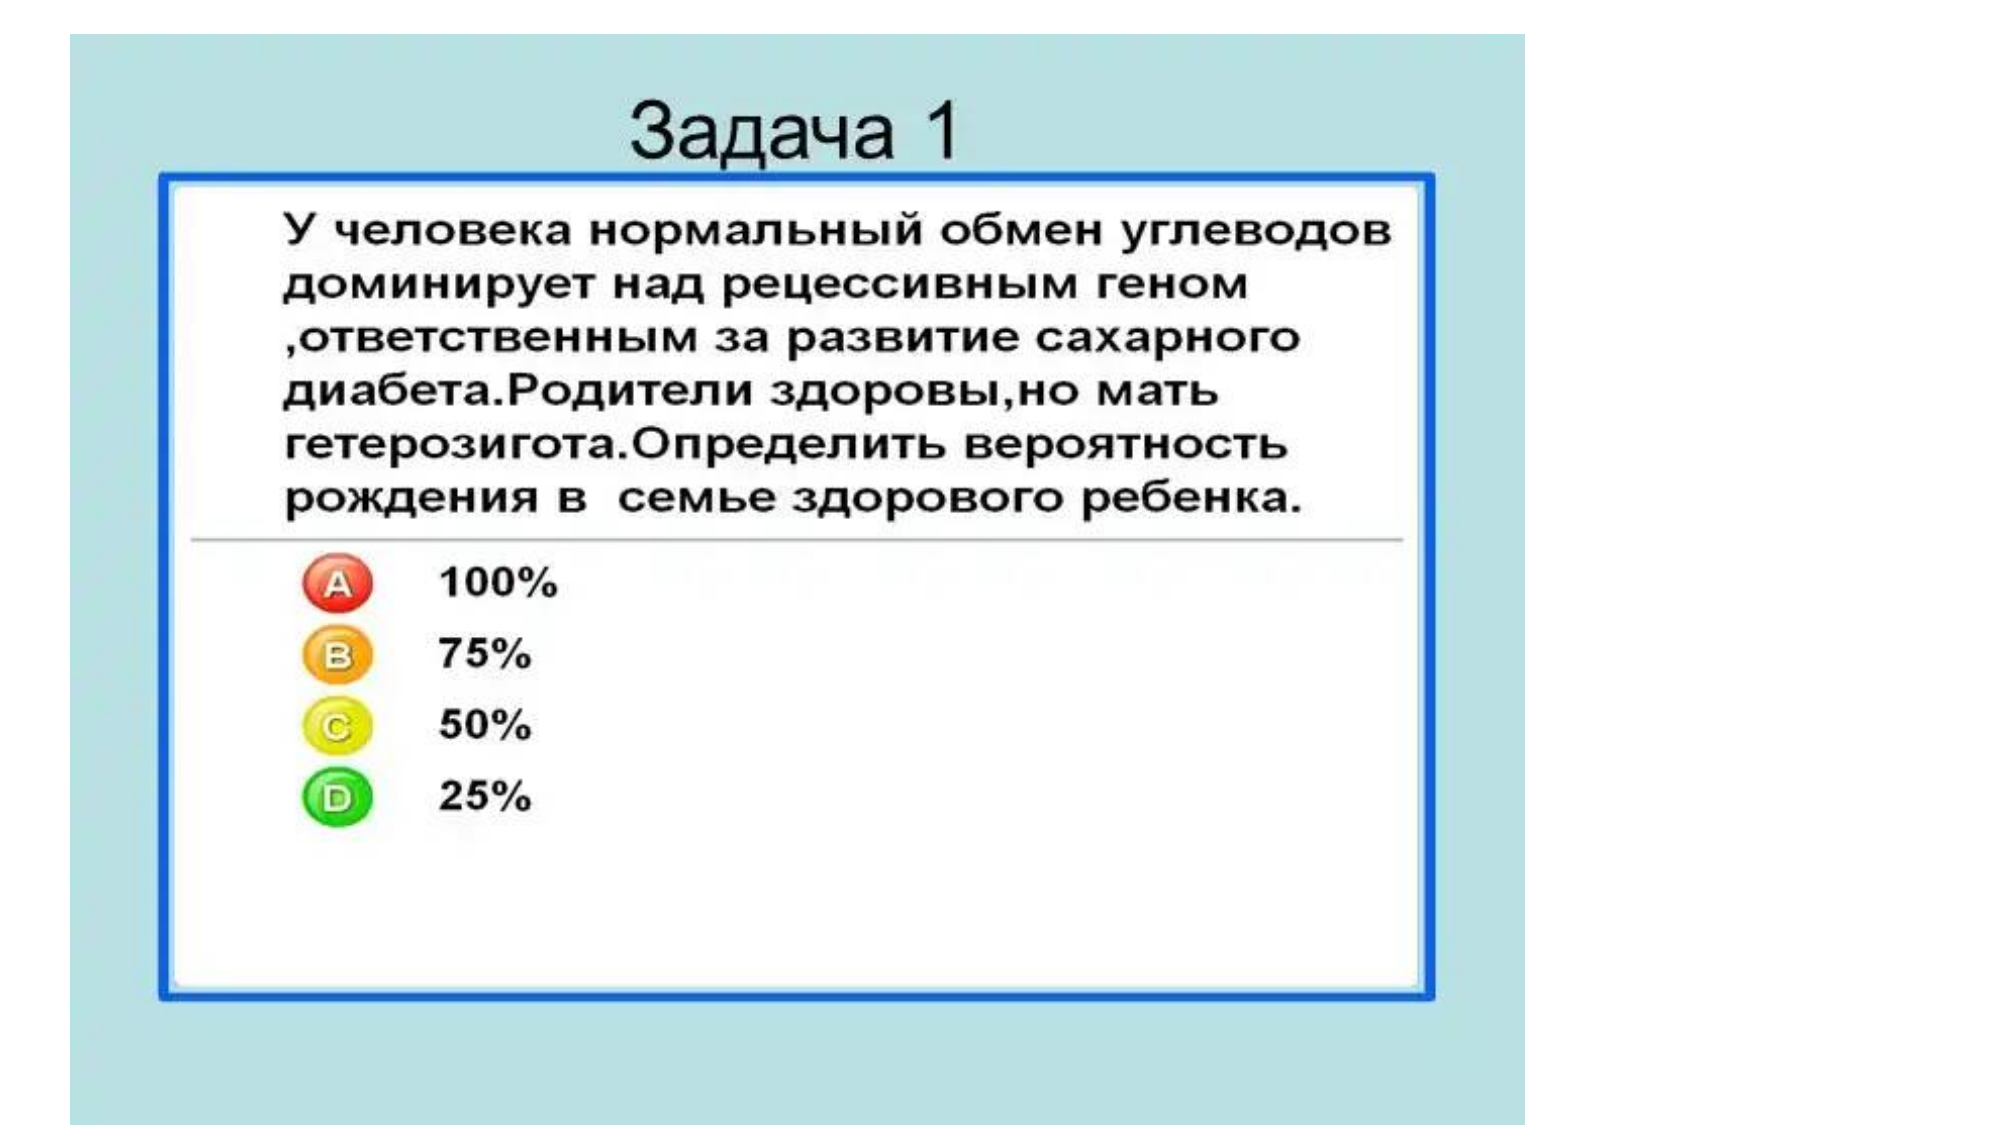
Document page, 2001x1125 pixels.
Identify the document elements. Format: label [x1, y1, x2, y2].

picture [70, 34, 1525, 1125]
